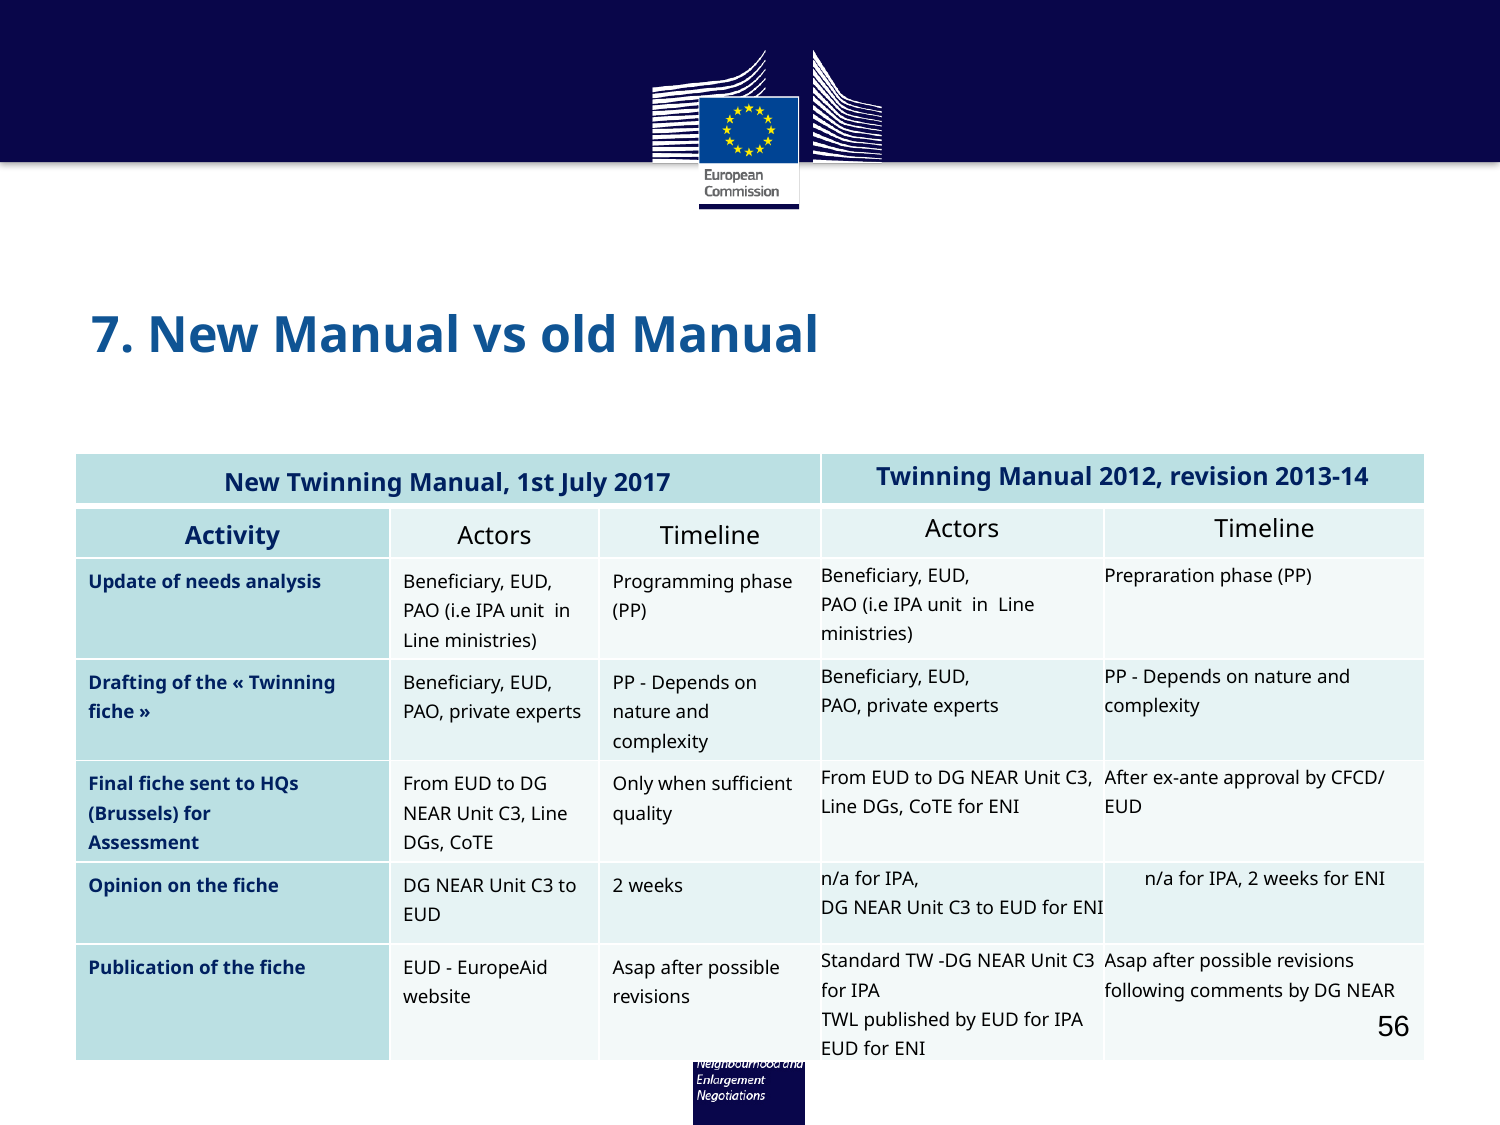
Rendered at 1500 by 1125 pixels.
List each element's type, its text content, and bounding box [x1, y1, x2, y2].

table_cell Programming phase (PP) [600, 559, 820, 658]
table_cell From EUD to DG NEAR Unit C3, Line DGs, CoTE for ENI [822, 761, 1103, 861]
table_cell Opinion on the fiche [76, 863, 389, 943]
table_header New Twinning Manual, 1st July 2017 [76, 454, 820, 503]
table_cell Asap after possible revisions following comments by DG NEAR [1105, 945, 1424, 999]
table_cell n/a for IPA, DG NEAR Unit C3 to EUD for ENI [822, 863, 1103, 943]
table_cell PP - Depends on nature and complexity [600, 660, 820, 760]
table_header Twinning Manual 2012, revision 2013-14 [822, 454, 1424, 503]
table_cell Only when sufficient quality [600, 761, 820, 861]
table_cell n/a for IPA, 2 weeks for ENI [1105, 863, 1424, 943]
table_cell Final fiche sent to HQs (Brussels) for Assessment [76, 761, 389, 861]
table_cell From EUD to DG NEAR Unit C3, Line DGs, CoTE [391, 761, 598, 861]
table_cell Actors [391, 509, 598, 557]
table_cell Publication of the fiche [76, 945, 389, 1060]
table_cell Timeline [600, 509, 820, 557]
table_cell DG NEAR Unit C3 to EUD [391, 863, 598, 943]
table_cell Asap after possible revisions [600, 945, 820, 1060]
table_cell PP - Depends on nature and complexity [1105, 660, 1424, 760]
table_cell EUD - EuropeAid website [391, 945, 598, 1060]
table_cell Prepraration phase (PP) [1105, 559, 1424, 658]
table_cell Update of needs analysis [76, 559, 389, 658]
slide_number 56 [1074, 999, 1426, 1078]
table_cell Beneficiary, EUD, PAO (i.e IPA unit in Line ministries) [391, 559, 598, 658]
picture [615, 50, 882, 255]
table_cell Beneficiary, EUD, PAO (i.e IPA unit in Line ministries) [822, 559, 1103, 658]
table_cell Beneficiary, EUD, PAO, private experts [822, 660, 1103, 760]
table_cell Standard TW -DG NEAR Unit C3 for IPA TWL published by EUD for IPA EUD for ENI [822, 945, 1103, 1060]
title 7. New Manual vs old Manual [76, 255, 1428, 410]
table_cell Beneficiary, EUD, PAO, private experts [391, 660, 598, 760]
table_cell Drafting of the « Twinning fiche » [76, 660, 389, 760]
table_cell 2 weeks [600, 863, 820, 943]
table_cell Activity [76, 509, 389, 557]
picture [693, 1062, 805, 1125]
table_cell Timeline [1105, 509, 1424, 557]
table_cell After ex-ante approval by CFCD/ EUD [1105, 761, 1424, 861]
table_cell Actors [822, 509, 1103, 557]
